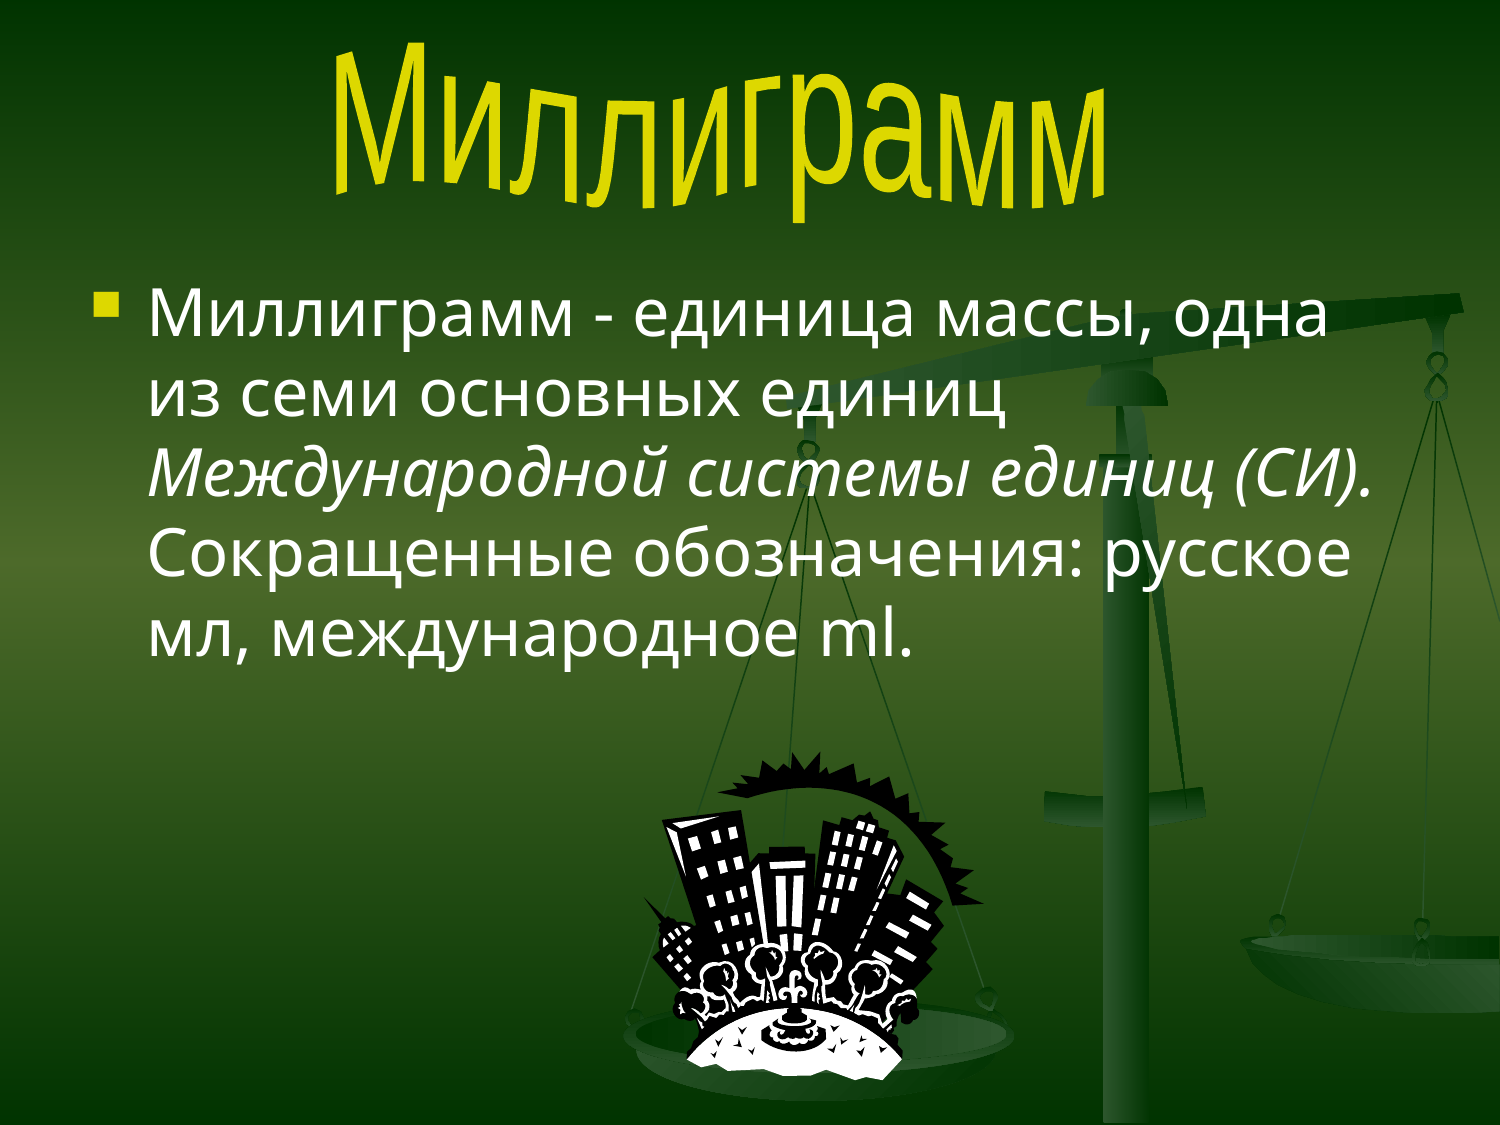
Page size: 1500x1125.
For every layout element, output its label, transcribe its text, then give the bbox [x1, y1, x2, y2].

list Миллиграмм - единица массы, одна из семи основных единиц Международной системы единиц (СИ). Сокращенные обозначения: русское мл, международное ml. [74, 262, 1426, 1006]
picture [643, 751, 985, 1081]
